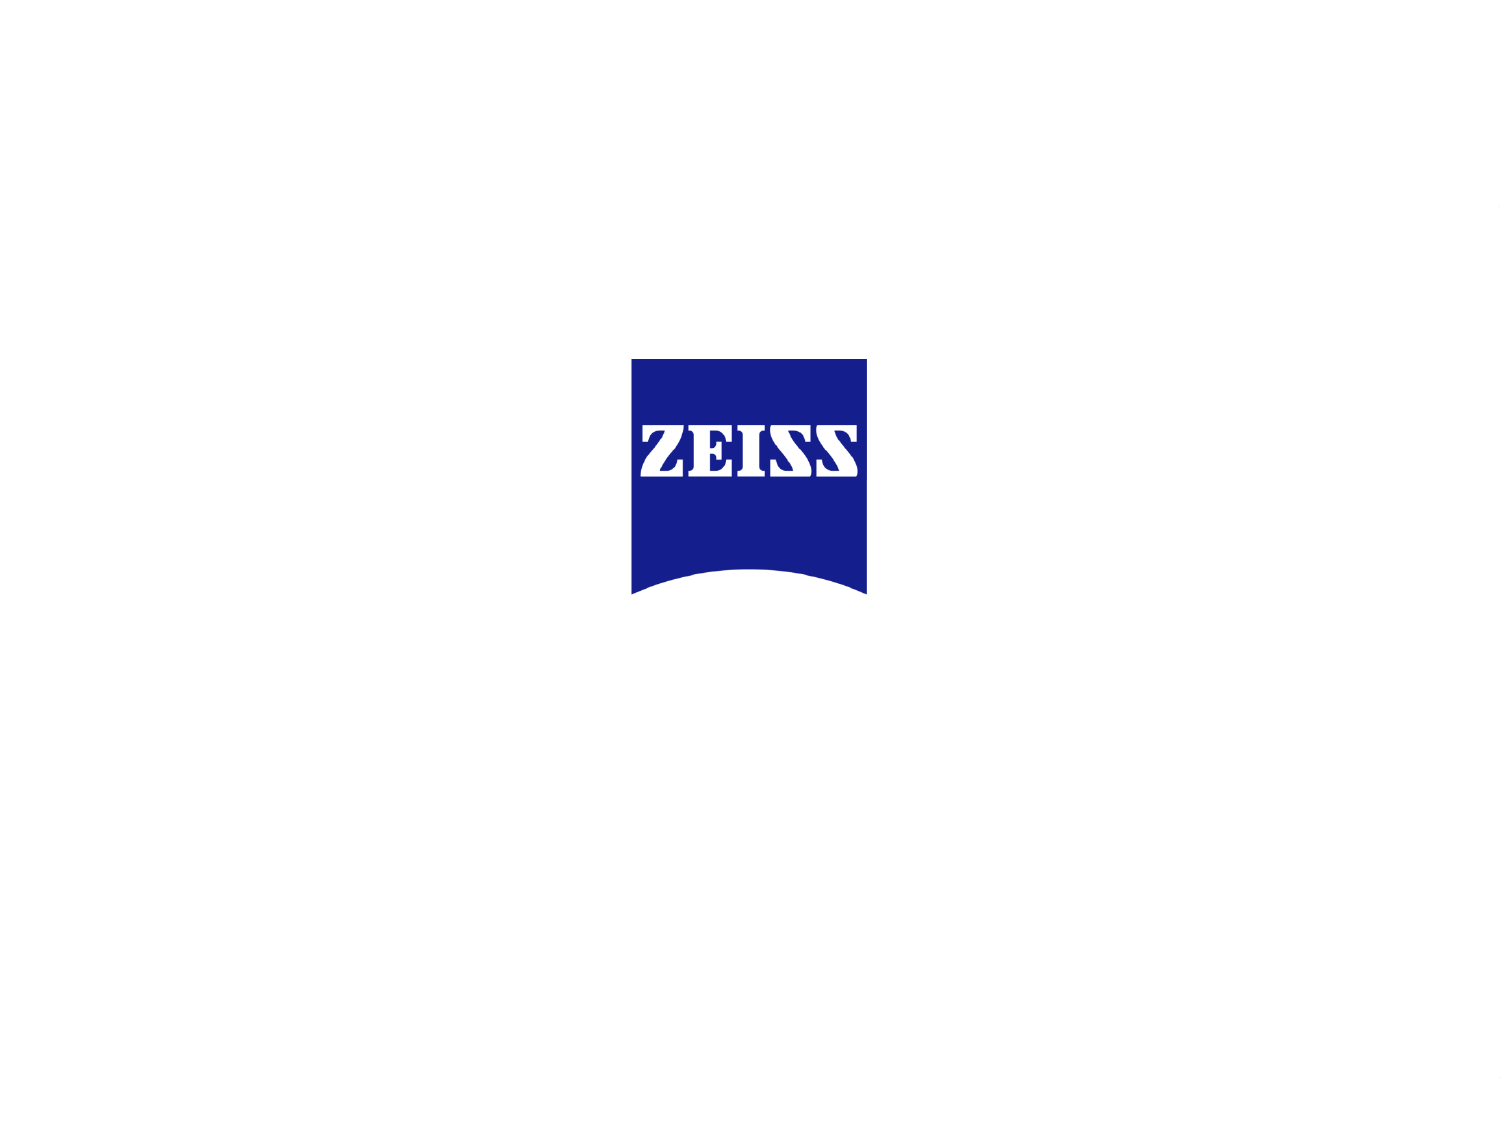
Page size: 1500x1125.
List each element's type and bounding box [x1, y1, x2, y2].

text_box [0, 0, 1500, 1125]
